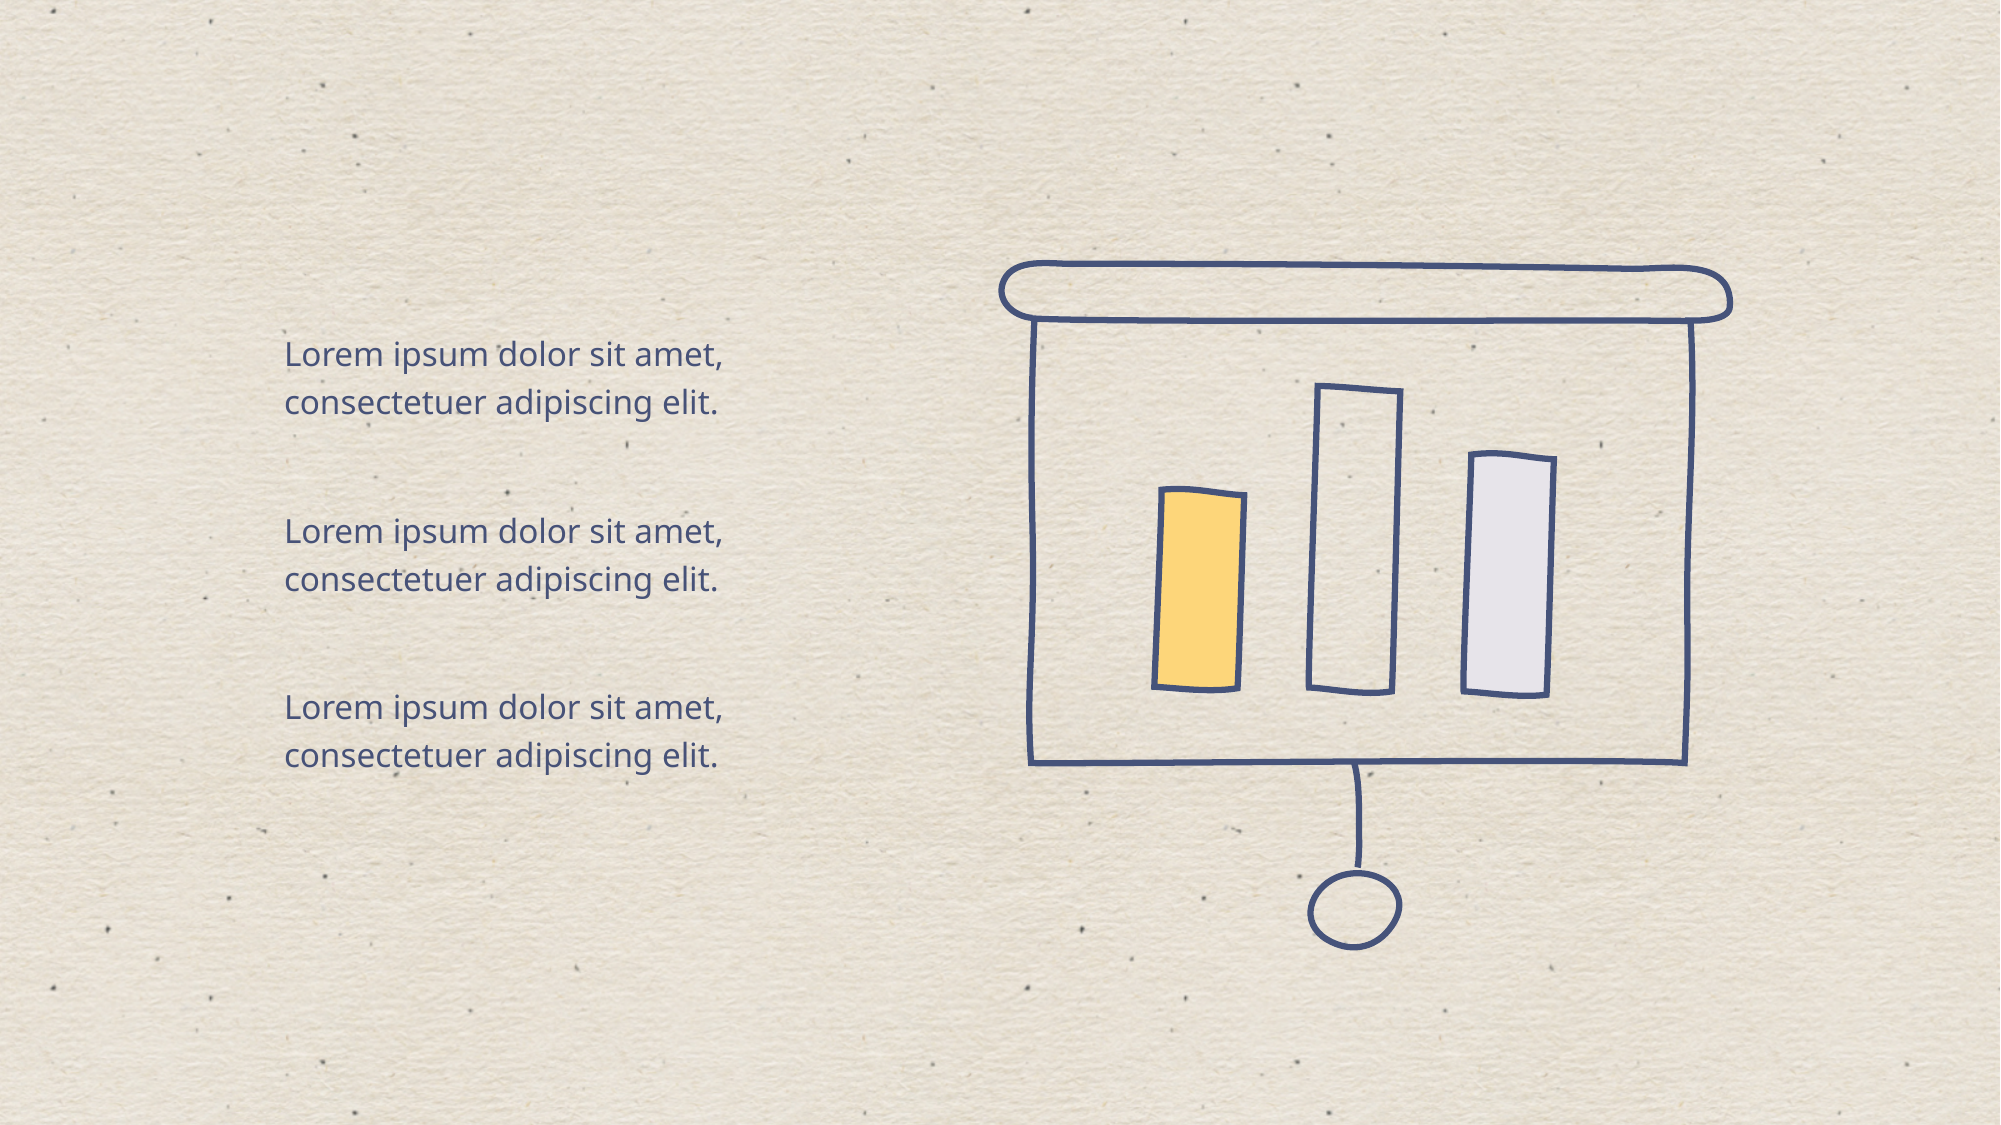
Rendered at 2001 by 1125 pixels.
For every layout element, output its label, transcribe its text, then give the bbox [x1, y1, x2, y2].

text_box Lorem ipsum dolor sit amet, consectetuer adipiscing elit. [277, 319, 920, 428]
text_box Lorem ipsum dolor sit amet, consectetuer adipiscing elit. [277, 495, 920, 604]
picture [0, 0, 2000, 1125]
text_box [1001, 263, 1730, 948]
text_box Lorem ipsum dolor sit amet, consectetuer adipiscing elit. [277, 672, 920, 781]
